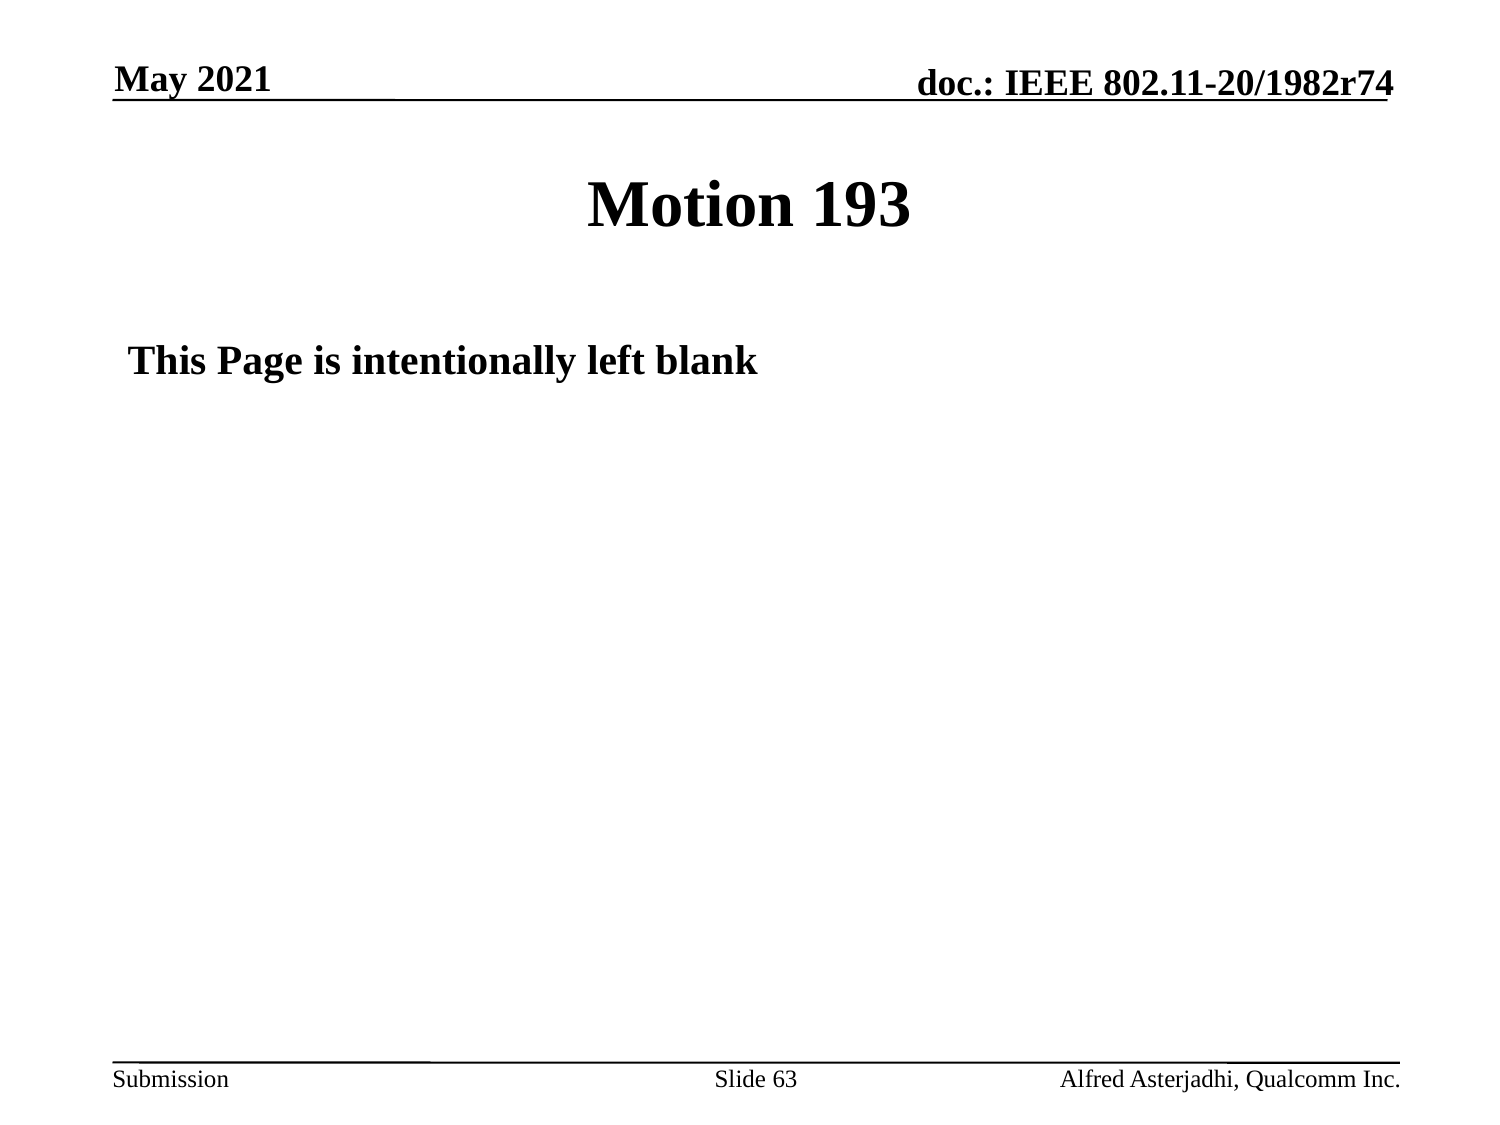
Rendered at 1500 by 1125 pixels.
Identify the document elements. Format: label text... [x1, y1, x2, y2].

slide_number Slide 63 [712, 1061, 800, 1123]
list This Page is intentionally left blank [112, 324, 1388, 1000]
title Motion 193 [112, 112, 1388, 288]
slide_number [114, 54, 423, 100]
footer Alfred Asterjadhi, Qualcomm Inc. [878, 1061, 1402, 1093]
